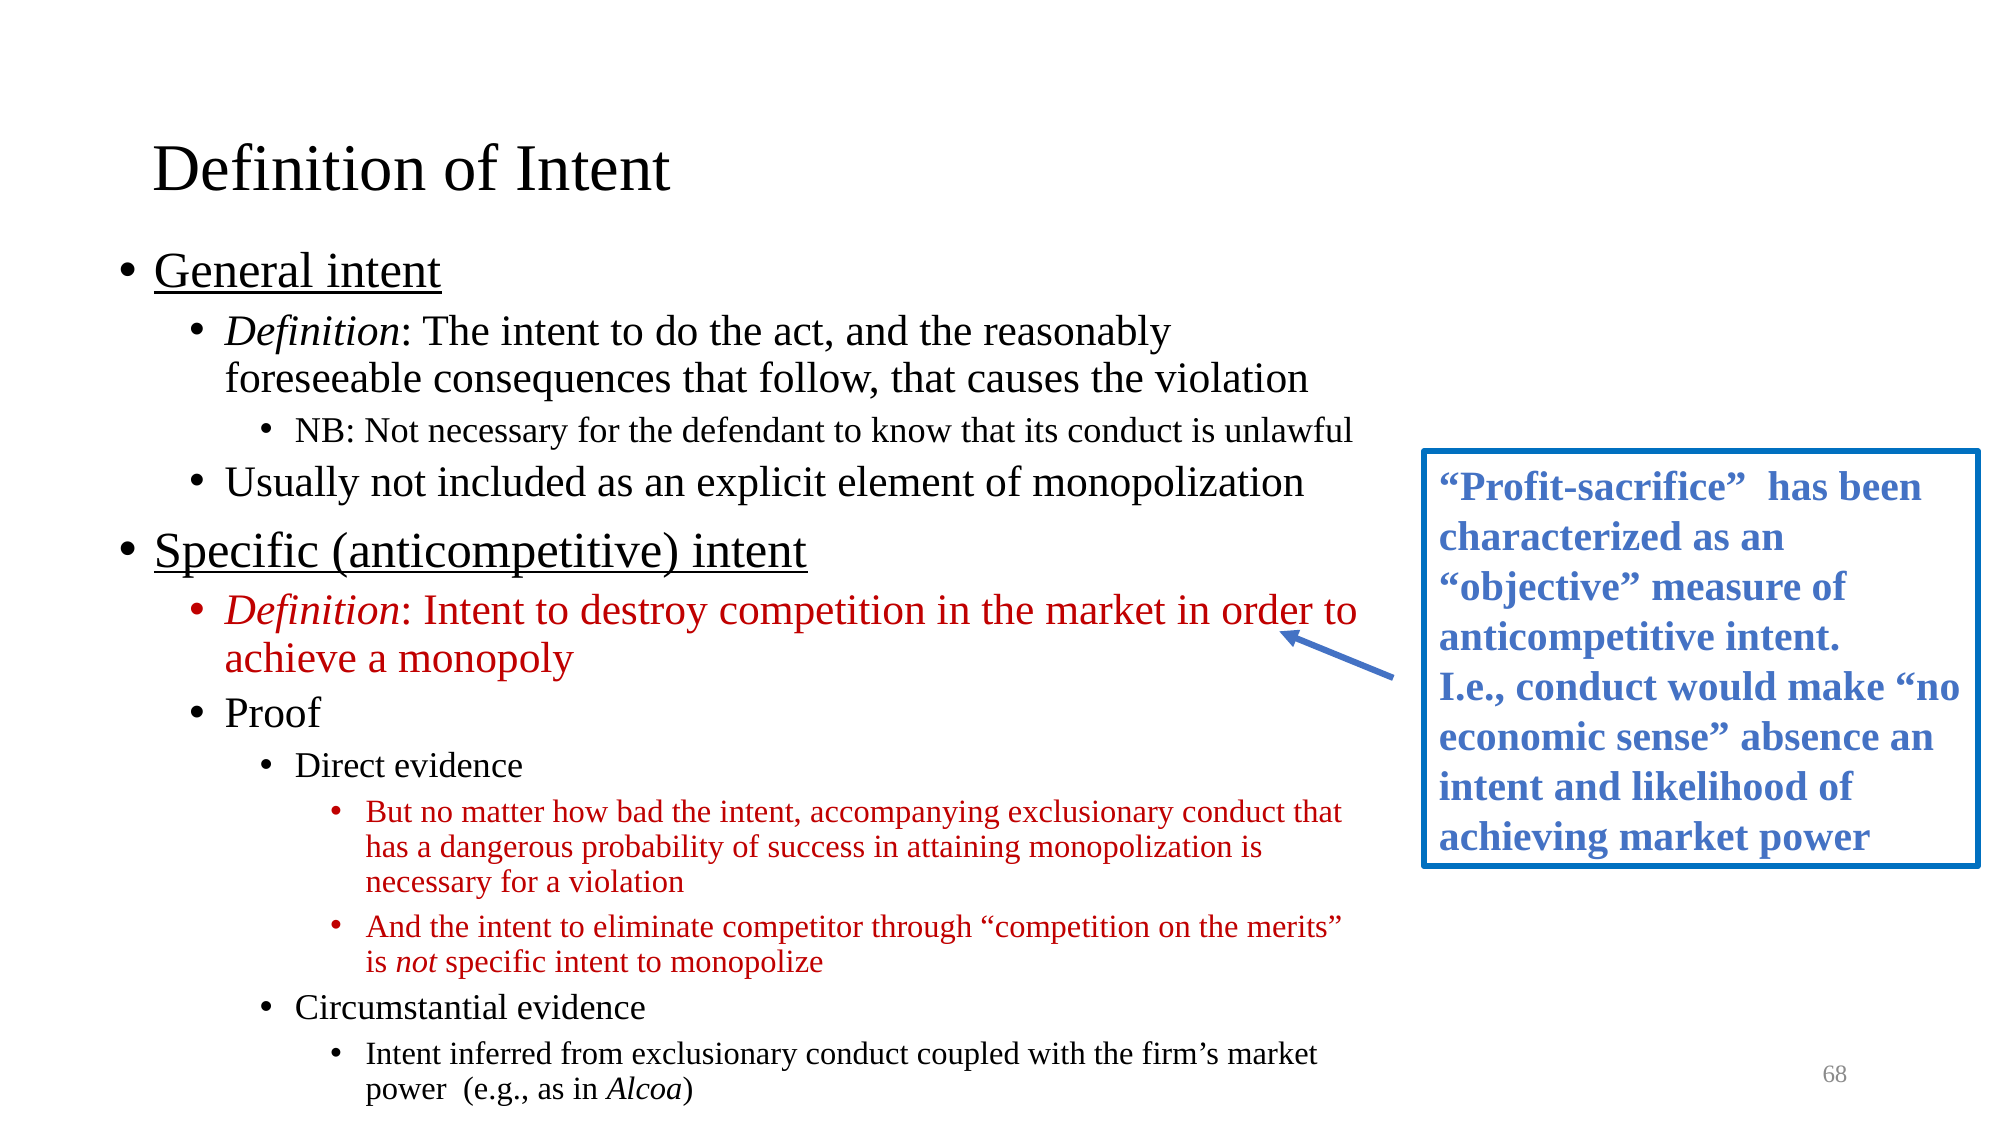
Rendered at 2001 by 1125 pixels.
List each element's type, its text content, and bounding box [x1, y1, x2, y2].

list General intent Definition: The intent to do the act, and the reasonably foreseeable consequences that follow, that causes the violation NB: Not necessary for the defendant to know that its conduct is unlawful Usually not included as an explicit element of monopolization Specific (anticompetitive) intent Definition: Intent to destroy competition in the market in order to achieve a monopoly Proof Direct evidence But no matter how bad the intent, accompanying exclusionary conduct that has a dangerous probability of success in attaining monopolization is necessary for a violation And the intent to eliminate competitor through “competition on the merits” is not specific intent to monopolize Circumstantial evidence Intent inferred from exclusionary conduct coupled with the firm’s market power (e.g., as in Alcoa) [103, 236, 1394, 1125]
title Definition of Intent [137, 59, 1863, 278]
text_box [1279, 631, 1394, 678]
slide_number 68 [1412, 1042, 1863, 1103]
text_box “Profit-sacrifice” has been characterized as an “objective” measure of anticompetitive intent. I.e., conduct would make “no economic sense” absence an intent and likelihood of achieving market power [1424, 451, 1978, 867]
